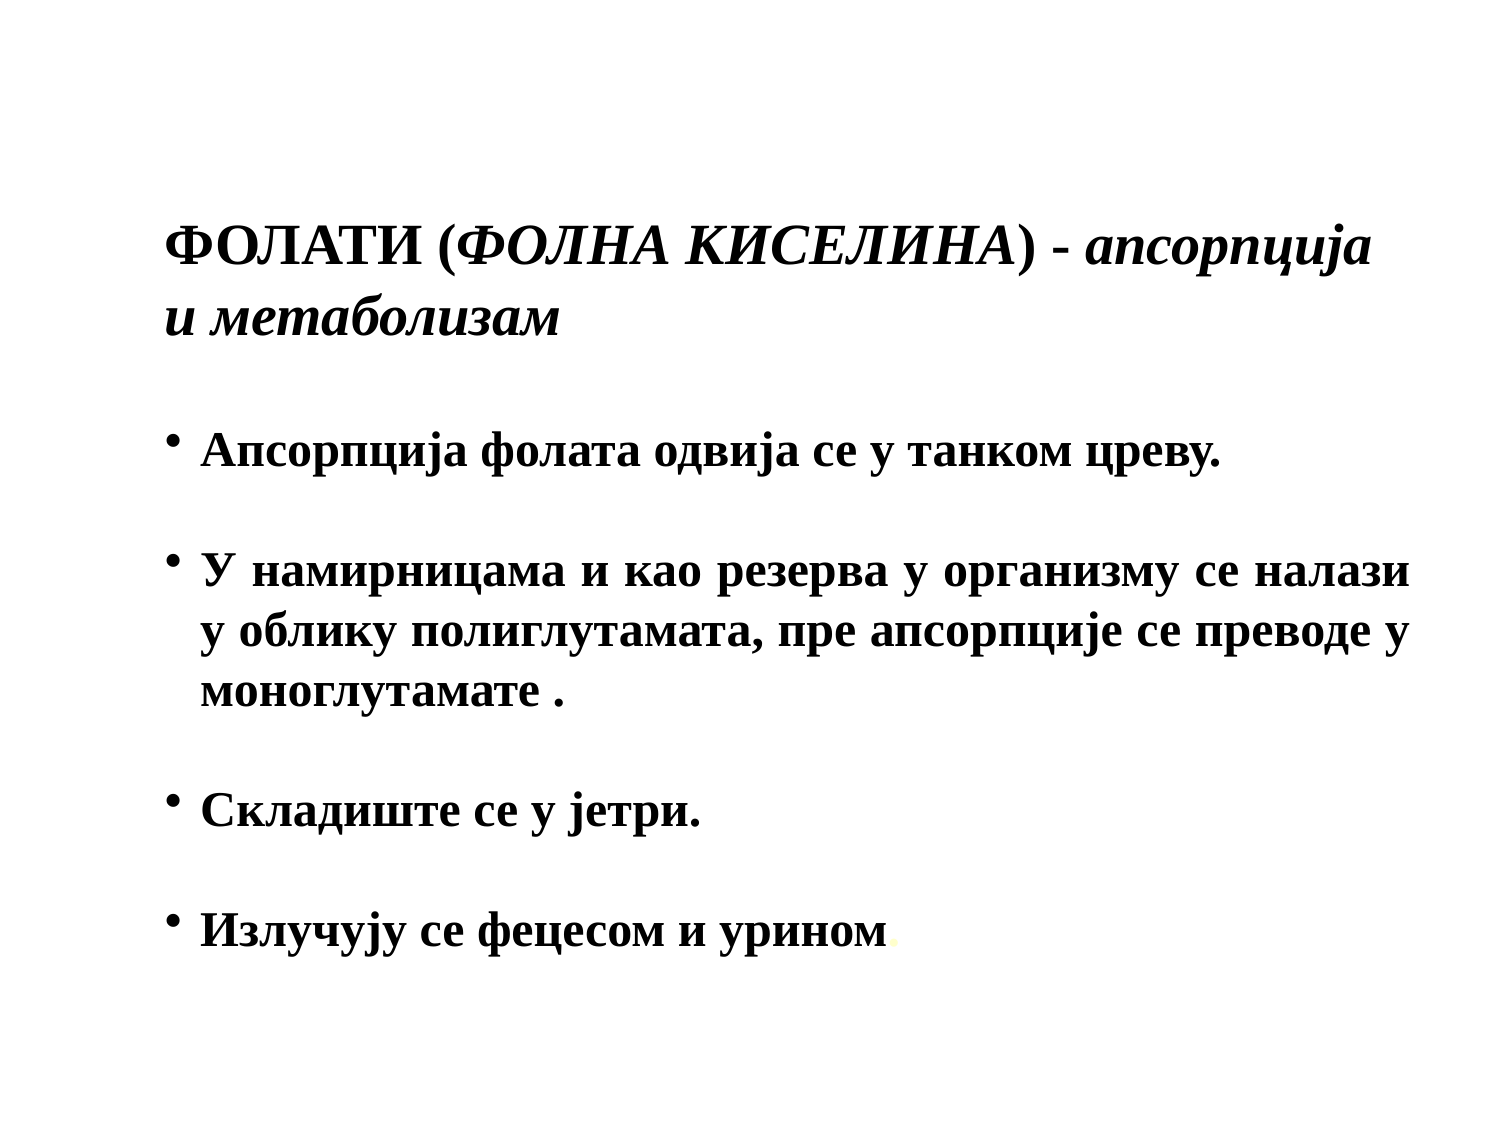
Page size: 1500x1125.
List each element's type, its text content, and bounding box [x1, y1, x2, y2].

text_box ФОЛАТИ (ФОЛНА КИСЕЛИНА) - апсорпција и метаболизам Апсорпција фолата одвија се у танком цреву. У намирницама и као резерва у организму се налази у облику полиглутамата, пре апсорпције се преводе у моноглутамате . Складиште се у јетри. Излучују се фецесом и урином. [149, 199, 1425, 964]
